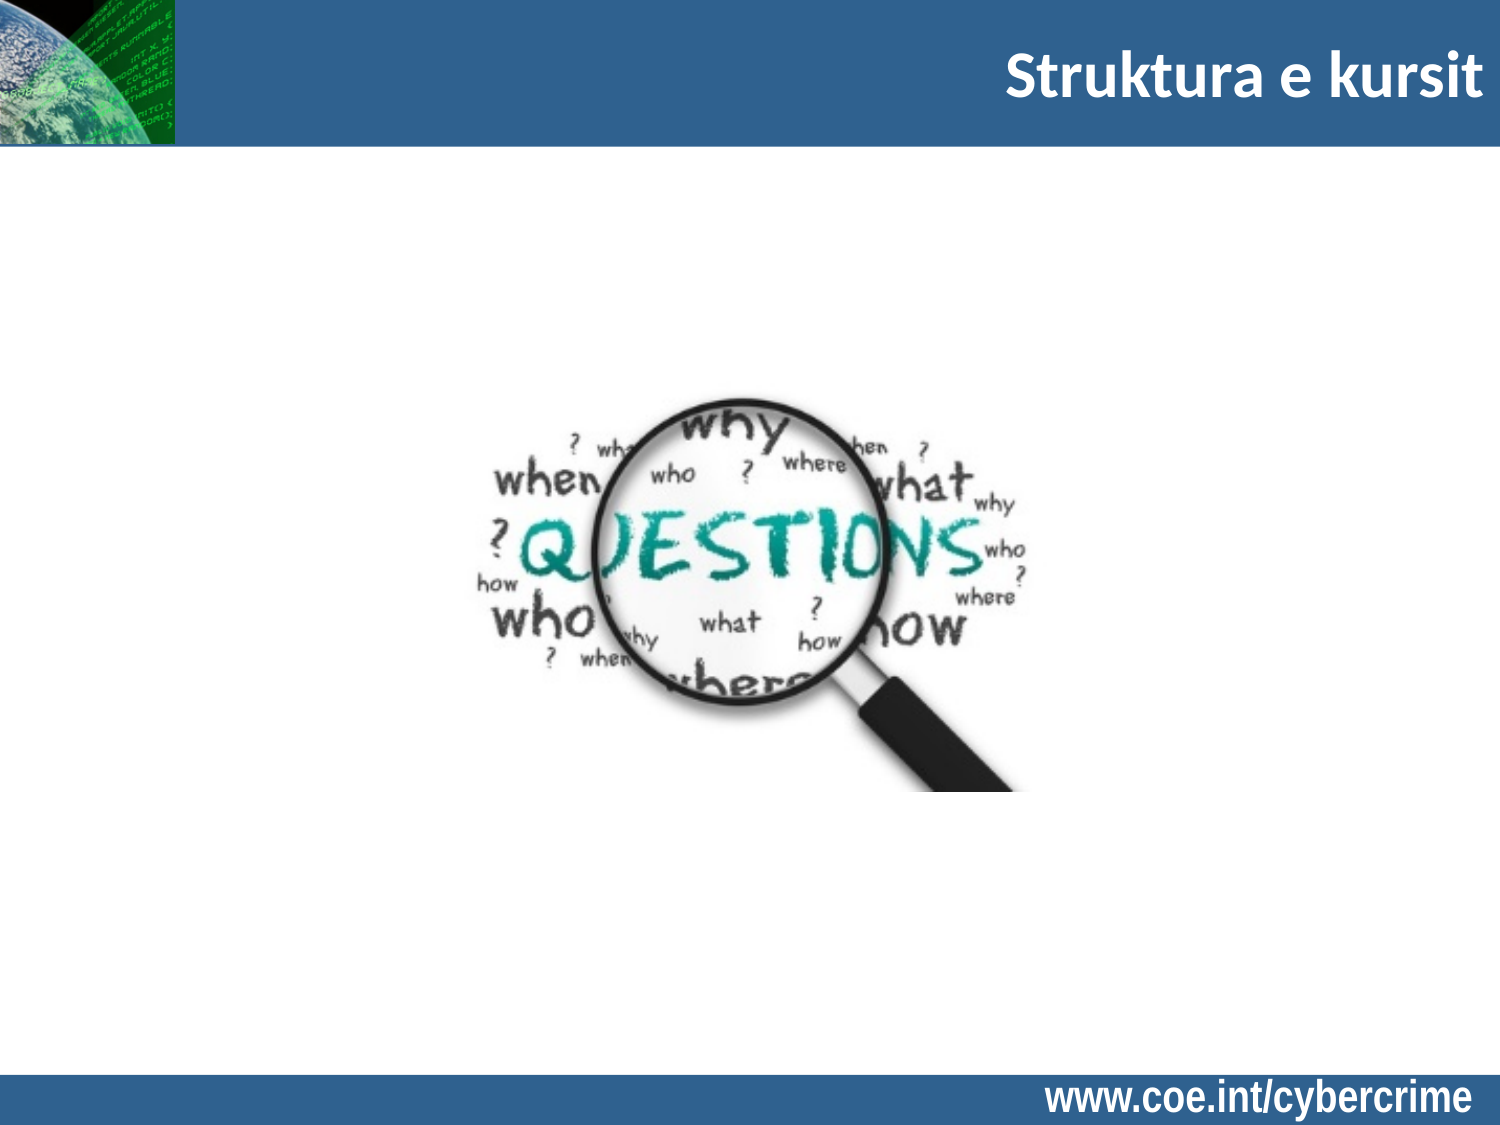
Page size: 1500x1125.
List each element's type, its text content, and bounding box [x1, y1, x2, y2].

picture [443, 332, 1057, 793]
text_box Struktura e kursit [177, 0, 1500, 149]
text_box www.coe.int/cybercrime [1030, 1059, 1500, 1125]
text_box [0, 1073, 1030, 1125]
picture [0, 0, 175, 144]
